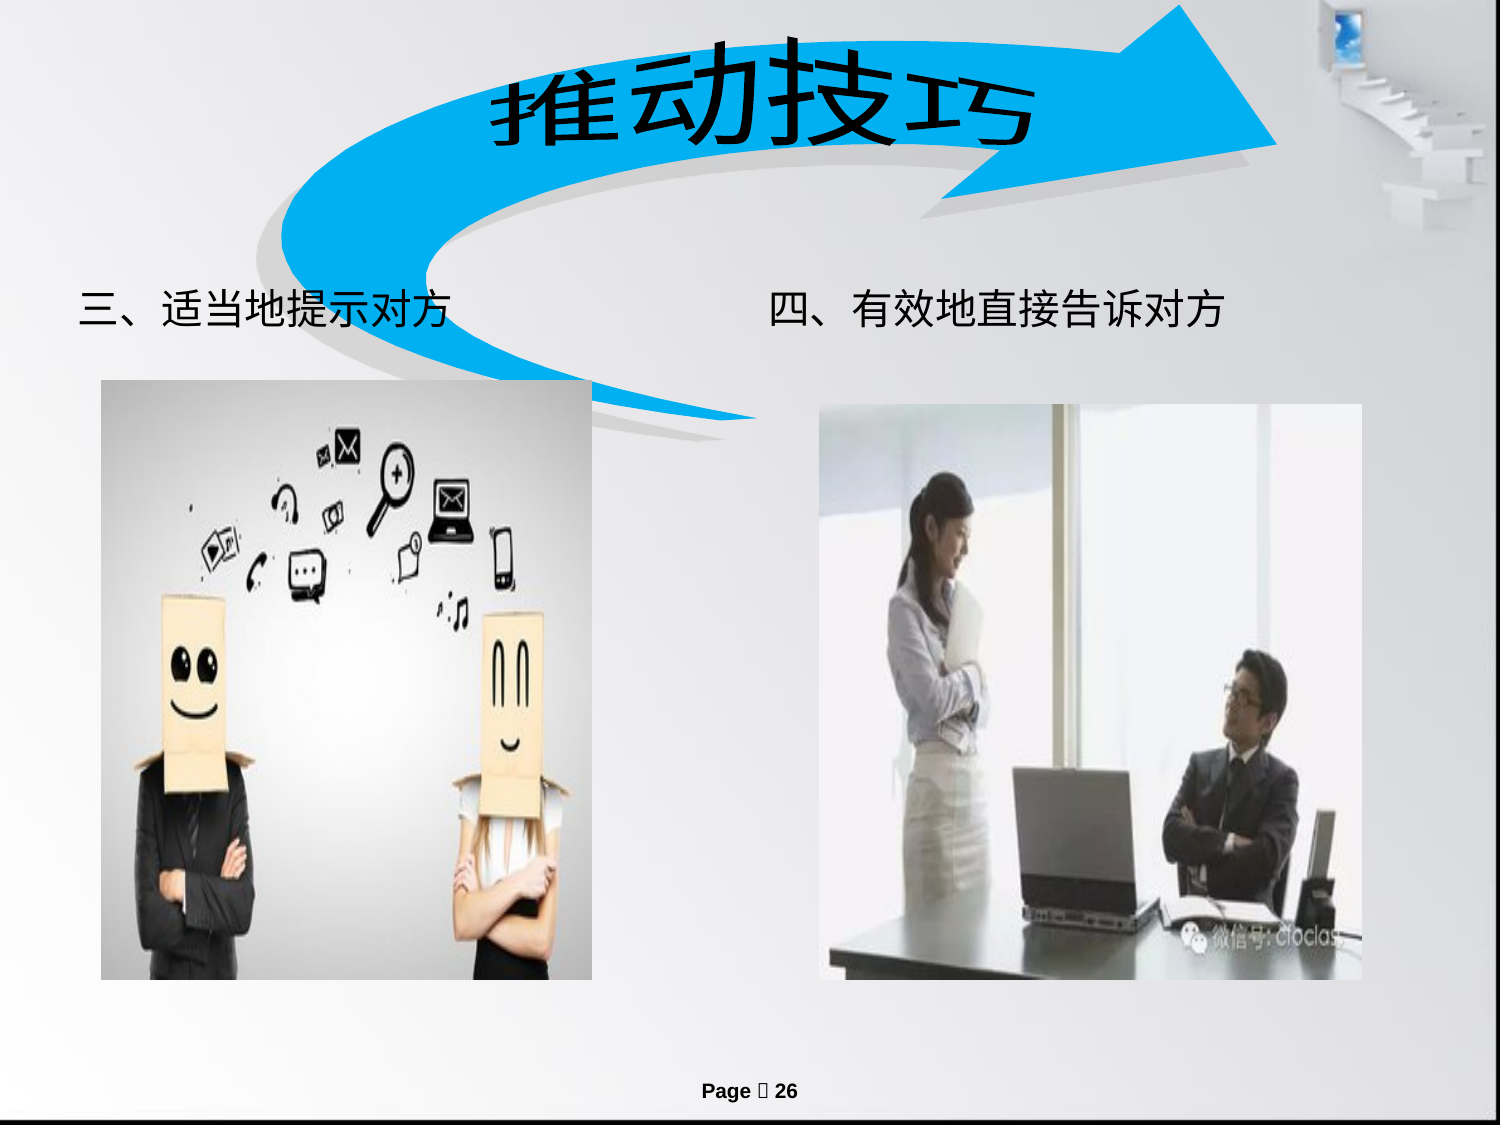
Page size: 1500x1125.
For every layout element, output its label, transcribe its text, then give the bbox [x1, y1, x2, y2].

picture [0, 0, 1500, 1125]
list 三、适当地提示对方 四、有效地直接告诉对方 [62, 250, 1410, 1102]
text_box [281, 4, 1278, 421]
